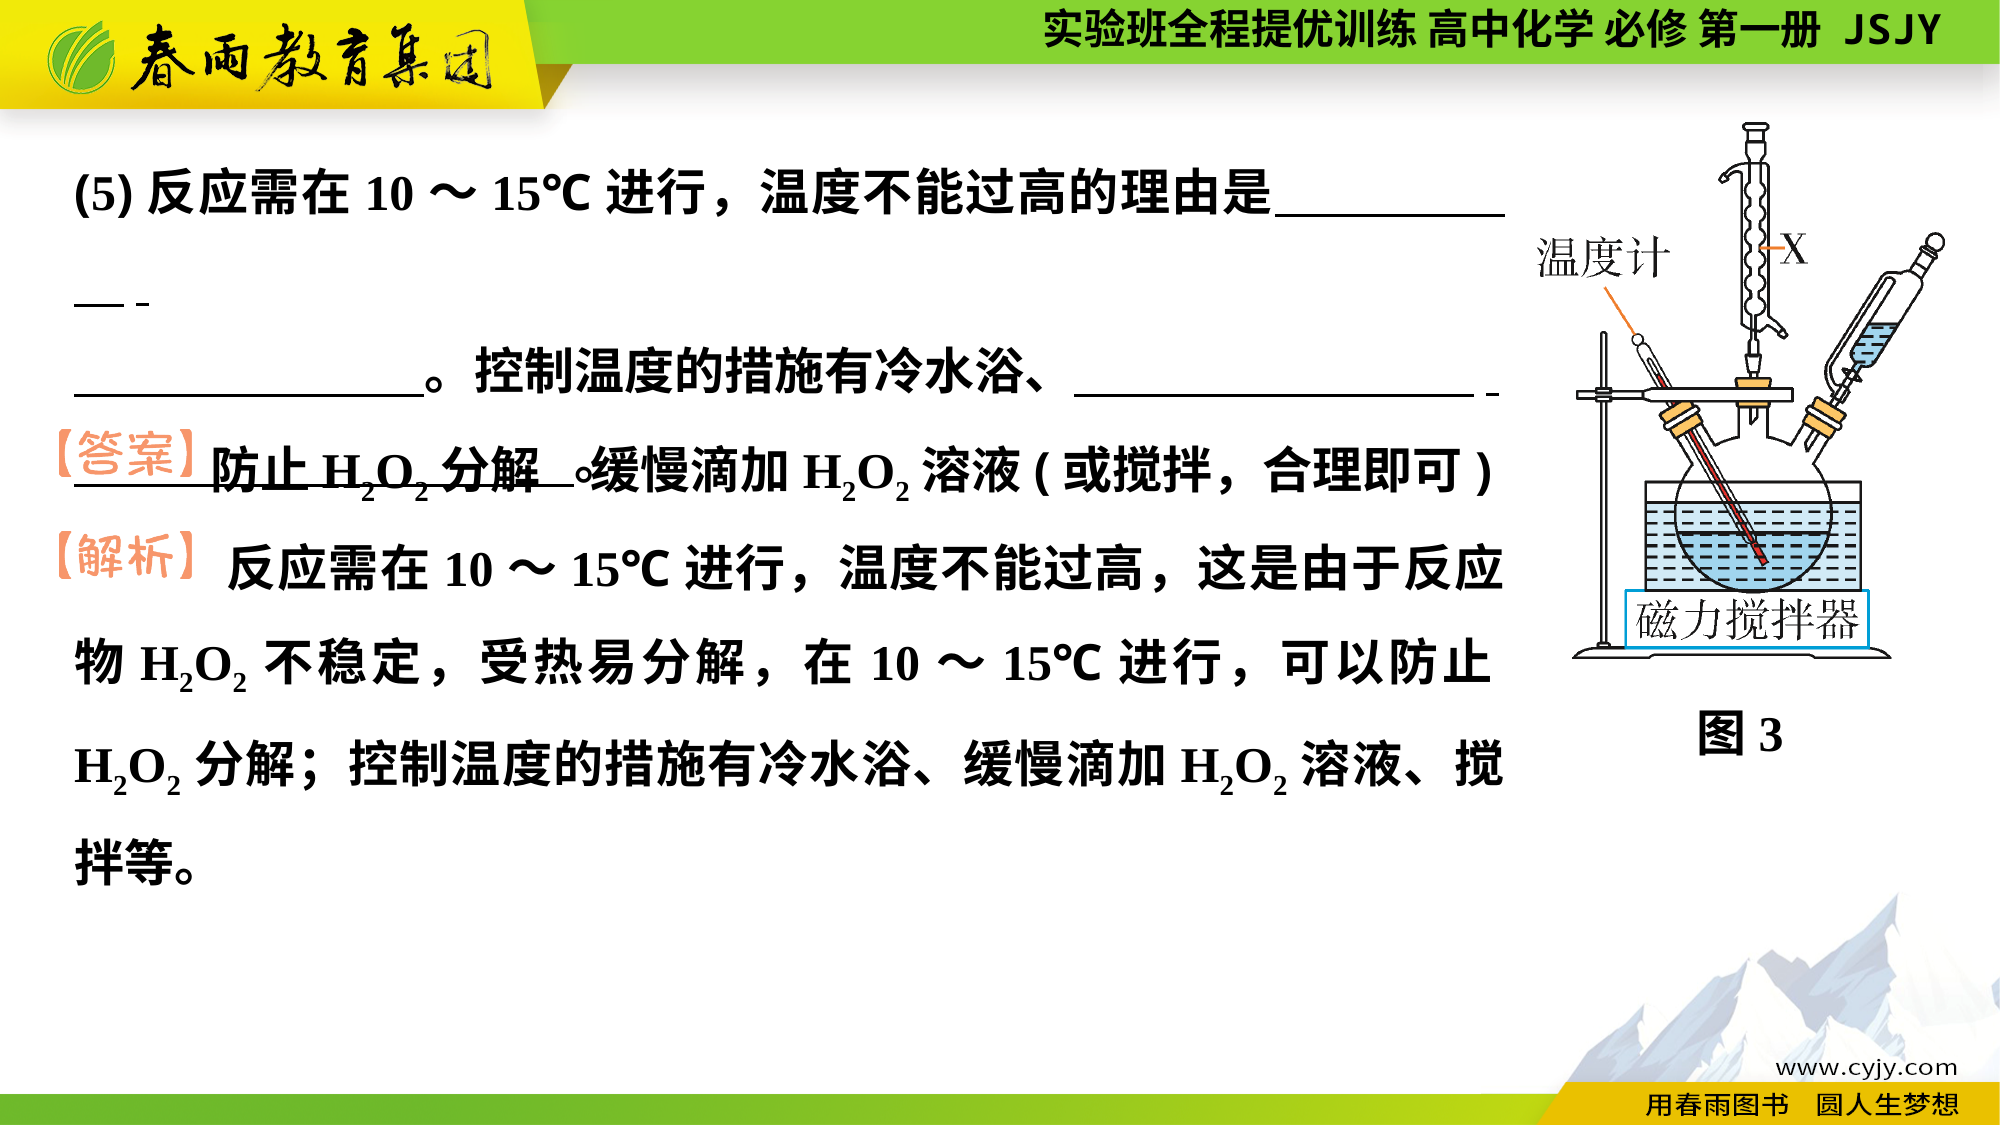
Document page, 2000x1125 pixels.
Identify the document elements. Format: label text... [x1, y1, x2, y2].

picture [0, 0, 2000, 1125]
text_box 反应需在10～15℃进行，温度不能过高，这是由于反应物H2O2不稳定，受热易分解，在10～15℃进行，可以防止H2O2分解；控制温度的措施有冷水浴、缓慢滴加H2O2溶液、搅拌等。 [59, 498, 1520, 899]
text_box 防止H2O2分解 缓慢滴加H2O2溶液(或搅拌，合理即可) [59, 397, 1529, 515]
list (5)反应需在10～15℃进行，温度不能过高的理由是 . 。控制温度的措施有冷水浴、 . 。 [59, 122, 1520, 397]
text_box 图3 [1681, 668, 1799, 770]
